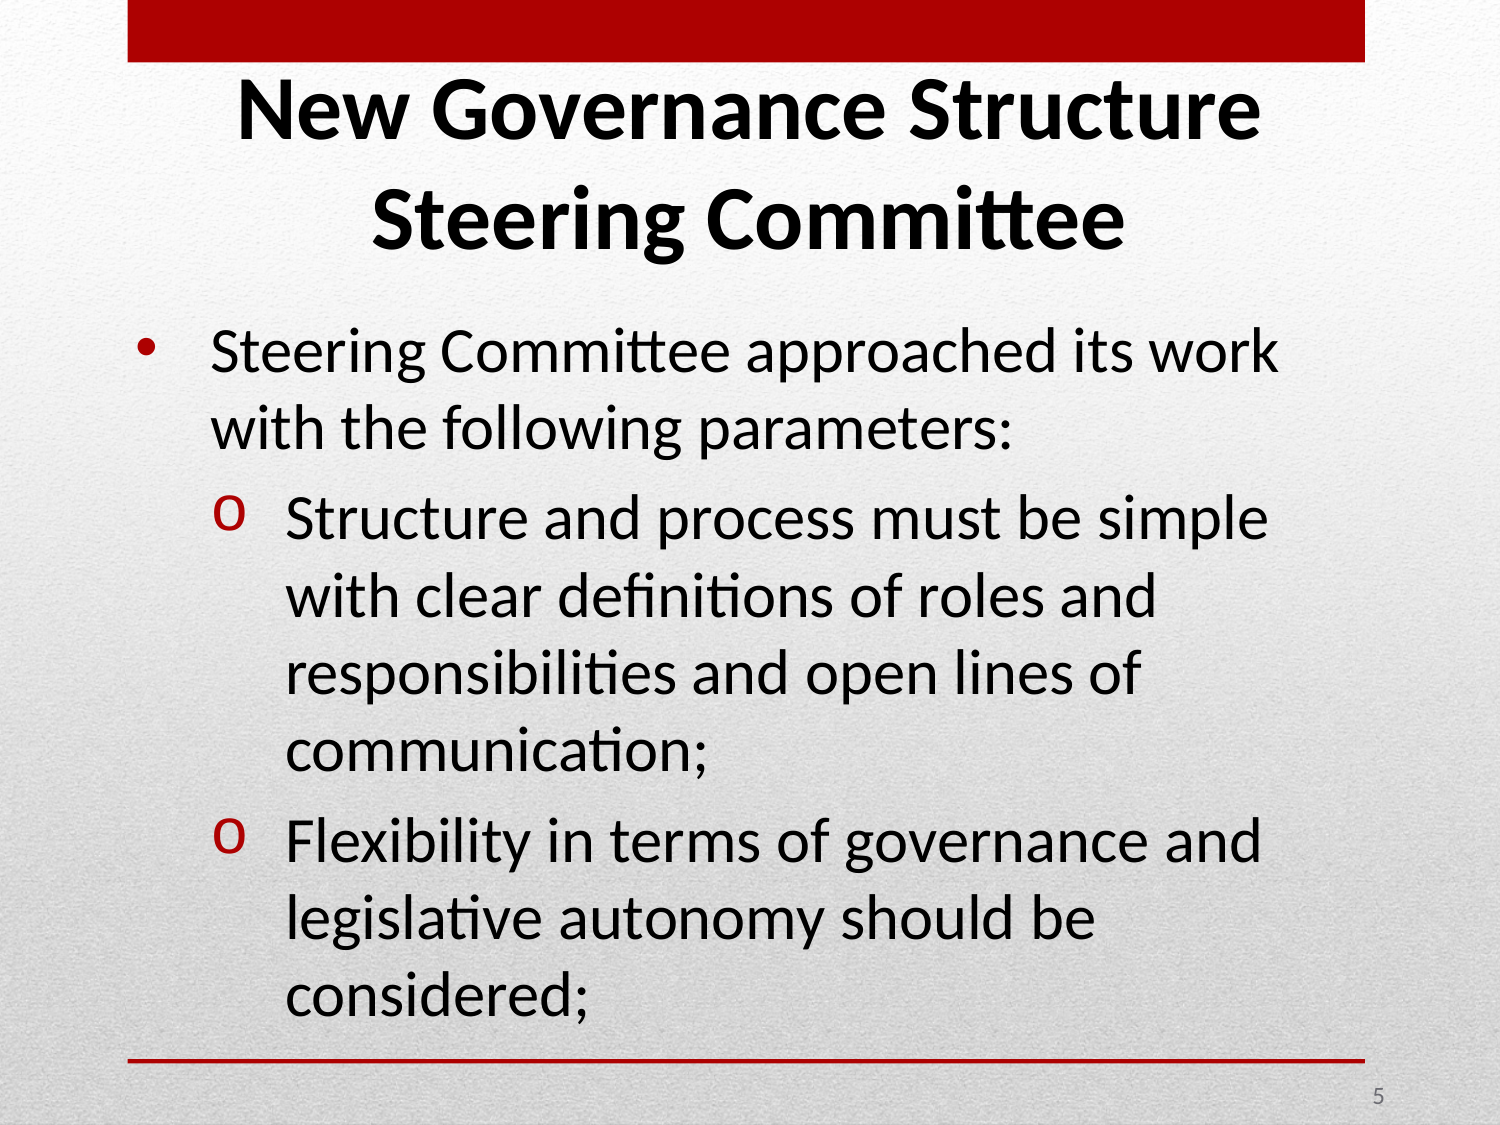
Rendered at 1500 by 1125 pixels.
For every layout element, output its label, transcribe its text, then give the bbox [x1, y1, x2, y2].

title New Governance Structure Steering Committee [0, 60, 1500, 255]
slide_number 5 [1275, 1065, 1400, 1125]
list Steering Committee approached its work with the following parameters: Structure and process must be simple with clear definitions of roles and responsibilities and open lines of communication; Flexibility in terms of governance and legislative autonomy should be considered; [120, 299, 1400, 1063]
